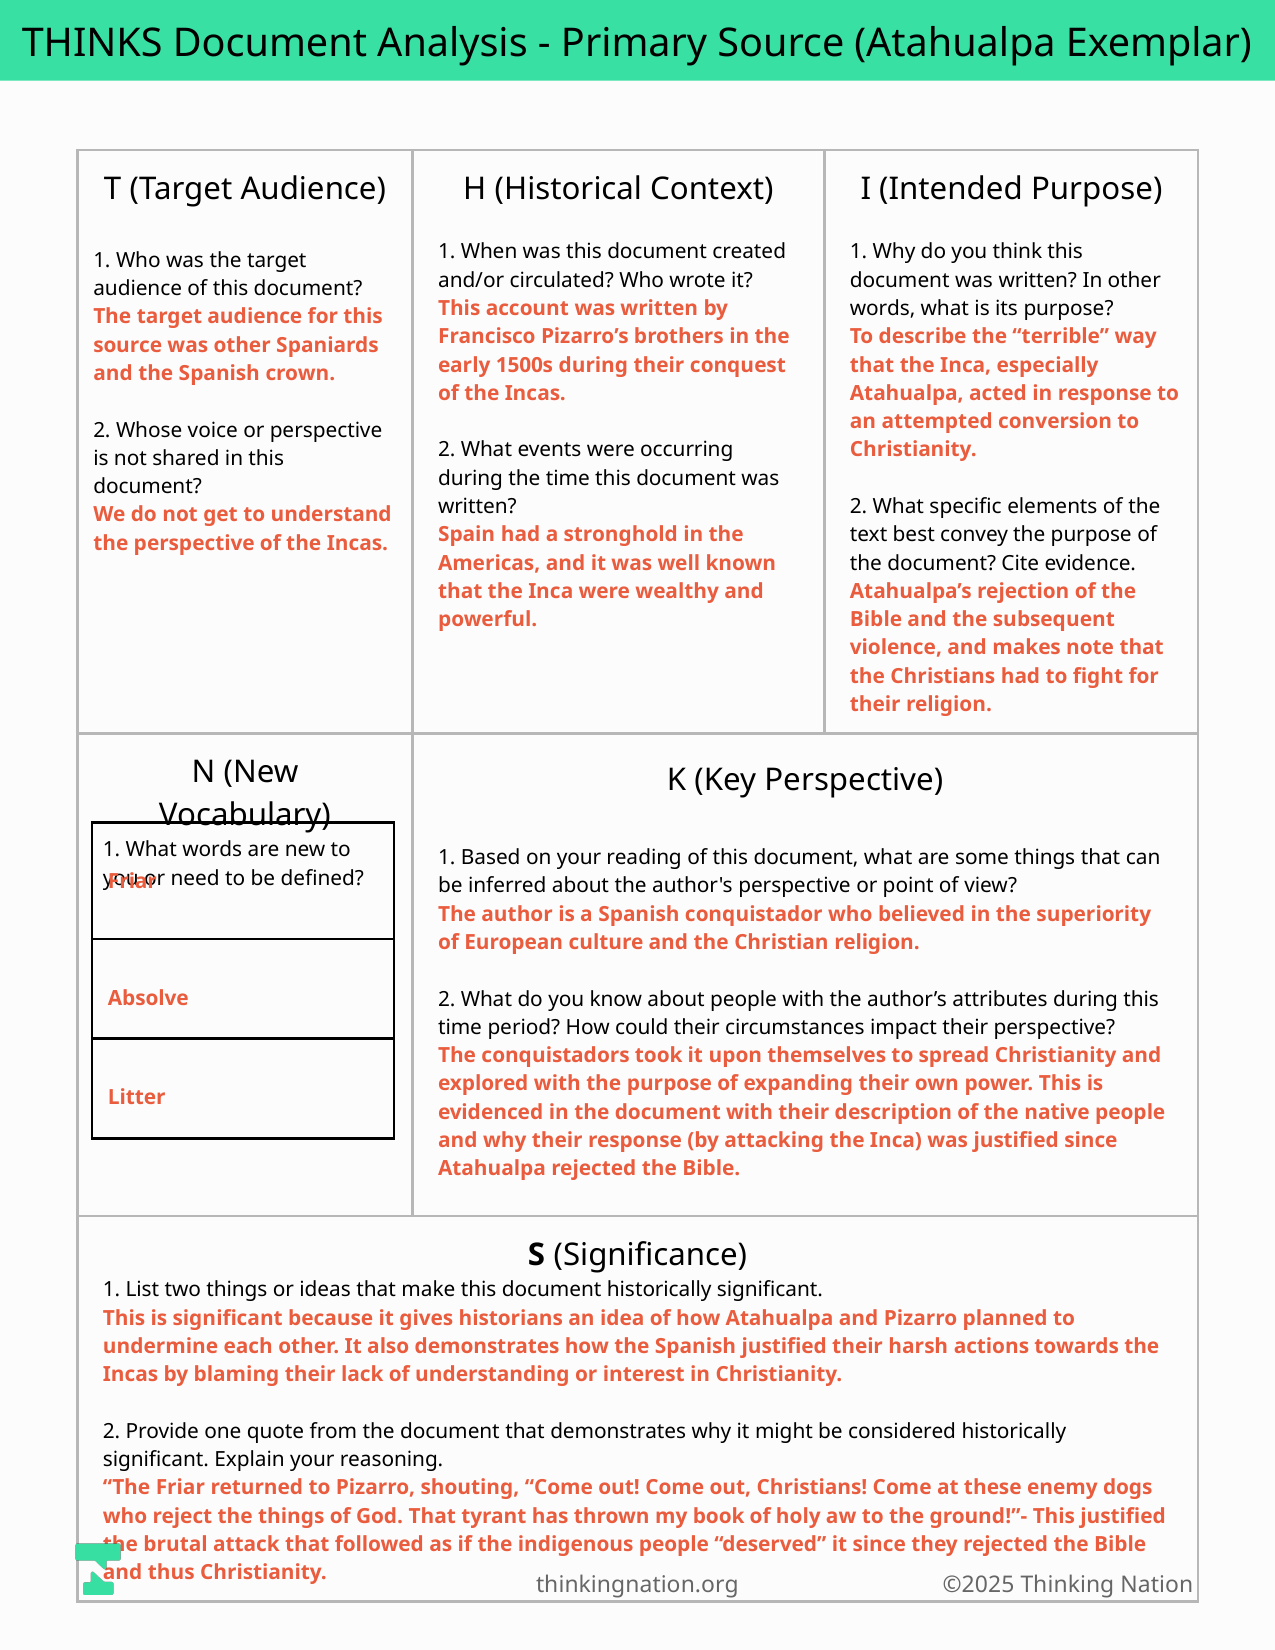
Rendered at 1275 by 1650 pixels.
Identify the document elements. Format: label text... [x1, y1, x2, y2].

table_header I (Intended Purpose) 1. Why do you think this document was written? In other words, what is its purpose? To describe the “terrible” way that the Inca, especially Atahualpa, acted in response to an attempted conversion to Christianity. 2. What specific elements of the text best convey the purpose of the document? Cite evidence. Atahualpa’s rejection of the Bible and the subsequent violence, and makes note that the Christians had to fight for their religion. [826, 151, 1197, 732]
table_cell Absolve [93, 940, 393, 1037]
table_cell S (Significance) 1. List two things or ideas that make this document historically significant. This is significant because it gives historians an idea of how Atahualpa and Pizarro planned to undermine each other. It also demonstrates how the Spanish justified their harsh actions towards the Incas by blaming their lack of understanding or interest in Christianity. 2. Provide one quote from the document that demonstrates why it might be considered historically significant. Explain your reasoning. “The Friar returned to Pizarro, shouting, “Come out! Come out, Christians! Come at these enemy dogs who reject the things of God. That tyrant has thrown my book of holy aw to the ground!”- This justified the brutal attack that followed as if the indigenous people “deserved” it since they rejected the Bible and thus Christianity. [79, 1217, 1197, 1600]
text_box THINKS Document Analysis - Primary Source (Atahualpa Exemplar) [0, 0, 1275, 81]
table_cell K (Key Perspective) 1. Based on your reading of this document, what are some things that can be inferred about the author's perspective or point of view? The author is a Spanish conquistador who believed in the superiority of European culture and the Christian religion. 2. What do you know about people with the author’s attributes during this time period? How could their circumstances impact their perspective? The conquistadors took it upon themselves to spread Christianity and explored with the purpose of expanding their own power. This is evidenced in the document with their description of the native people and why their response (by attacking the Inca) was justified since Atahualpa rejected the Bible. [414, 735, 1197, 1215]
text_box thinkingnation.org [486, 1553, 789, 1605]
table_header H (Historical Context) 1. When was this document created and/or circulated? Who wrote it? This account was written by Francisco Pizarro’s brothers in the early 1500s during their conquest of the Incas. 2. What events were occurring during the time this document was written? Spain had a stronghold in the Americas, and it was well known that the Inca were wealthy and powerful. [414, 151, 823, 732]
picture [62, 1533, 134, 1605]
table_cell N (New Vocabulary) 1. What words are new to you or need to be defined? [79, 735, 411, 1215]
table_cell Litter [93, 1040, 393, 1137]
text_box ©2025 Thinking Nation [907, 1553, 1210, 1605]
table_header T (Target Audience) 1. Who was the target audience of this document? The target audience for this source was other Spaniards and the Spanish crown. 2. Whose voice or perspective is not shared in this document? We do not get to understand the perspective of the Incas. [79, 151, 411, 732]
table_header Friar [93, 824, 393, 938]
